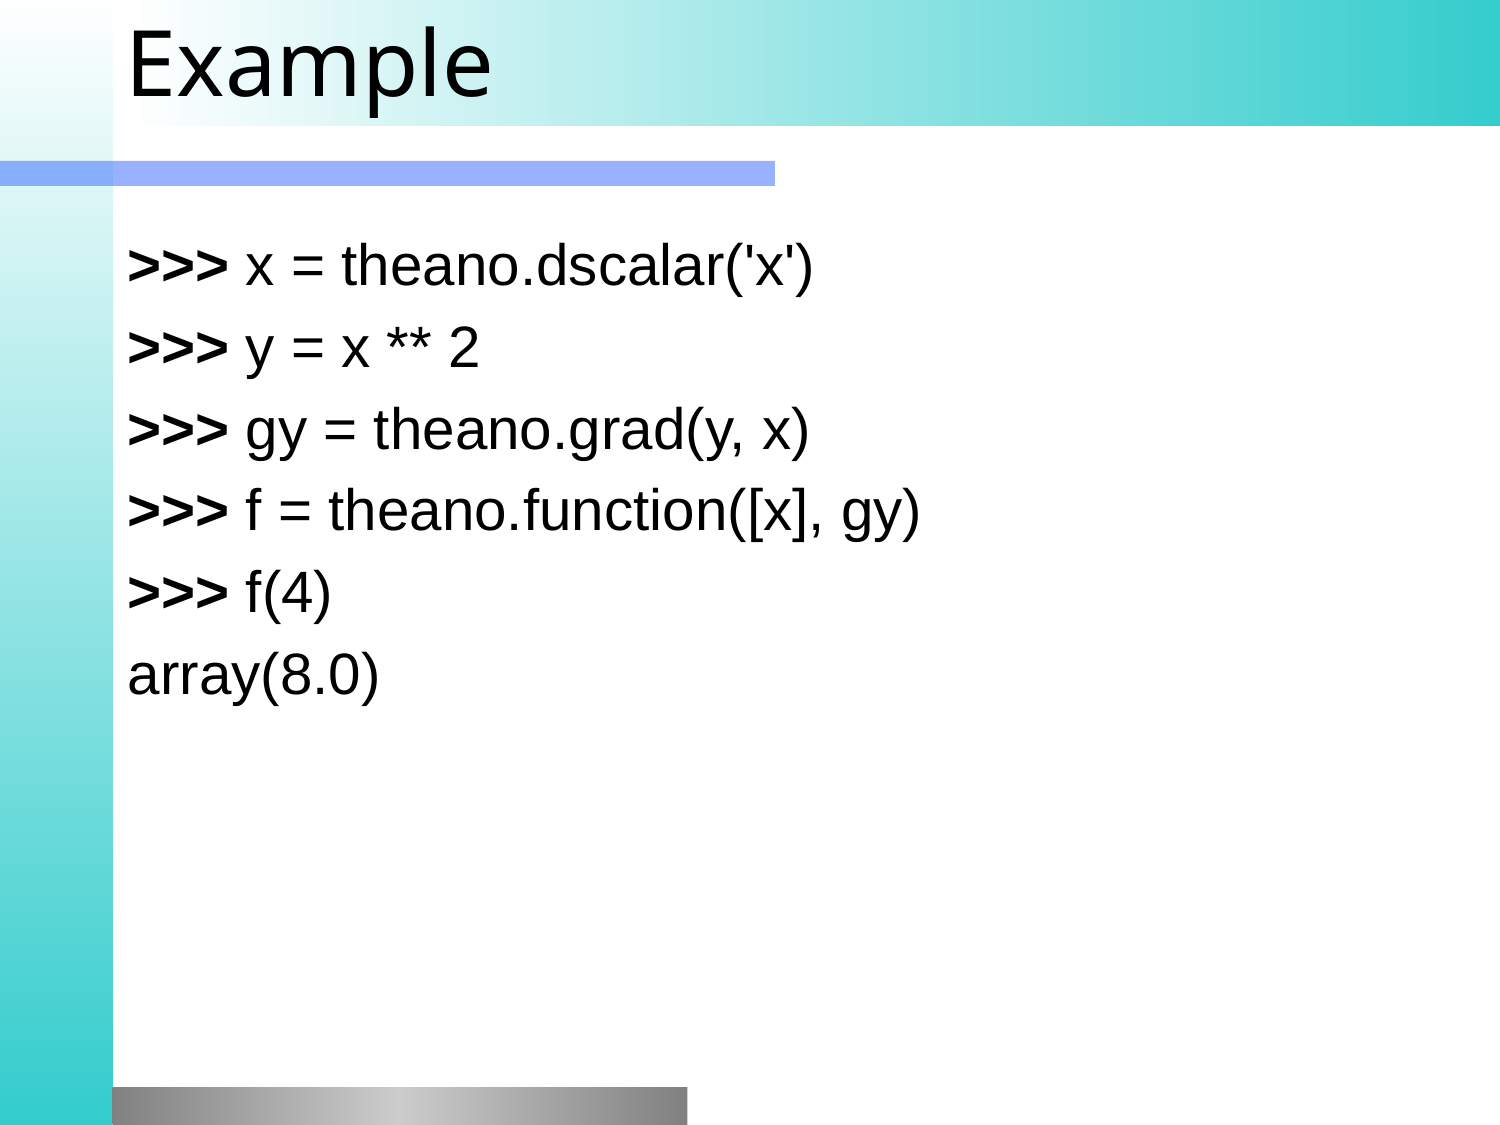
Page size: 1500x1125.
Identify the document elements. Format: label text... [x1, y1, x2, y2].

list >>> x = theano.dscalar('x') >>> y = x ** 2 >>> gy = theano.grad(y, x) >>> f = theano.function([x], gy) >>> f(4) array(8.0) [112, 219, 1388, 1073]
title Example [110, 0, 1386, 121]
